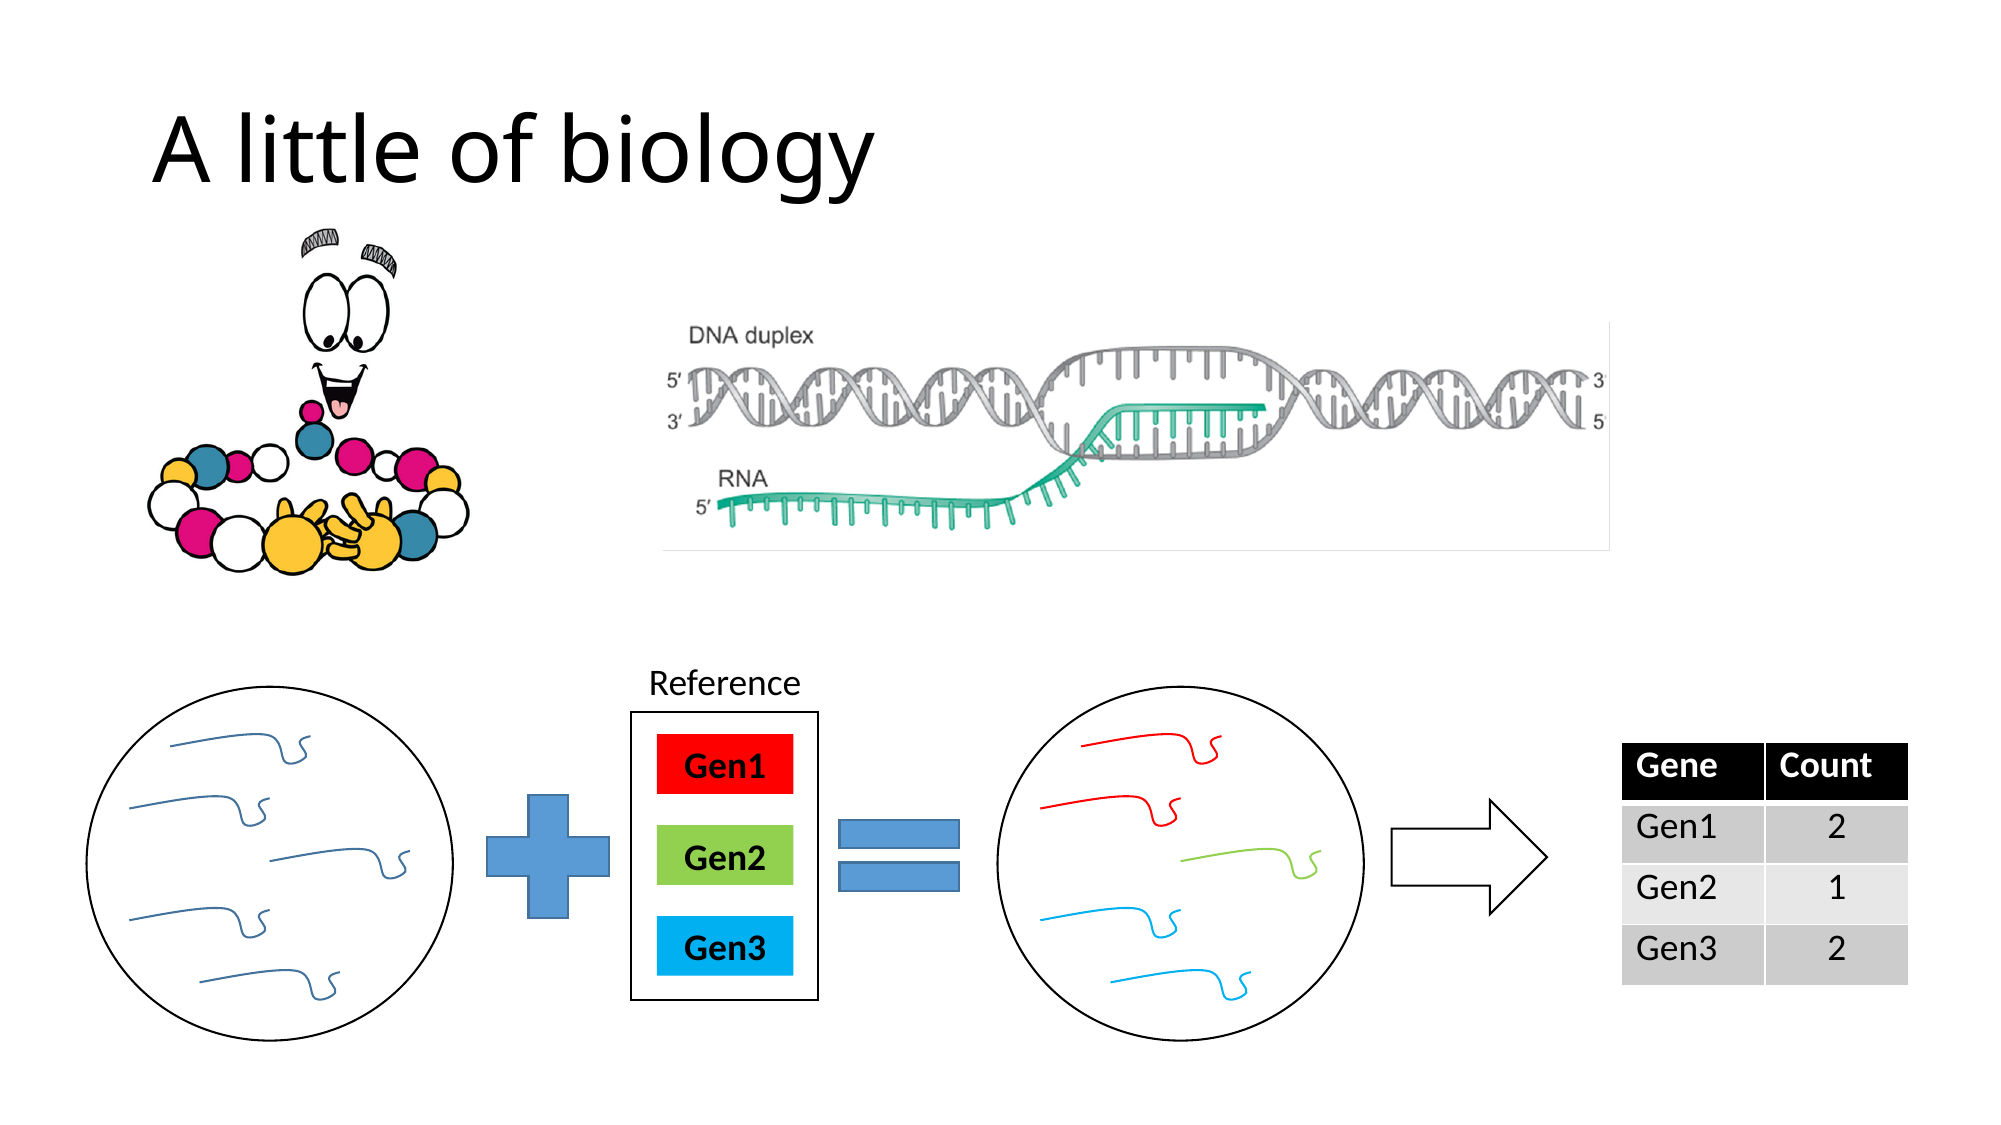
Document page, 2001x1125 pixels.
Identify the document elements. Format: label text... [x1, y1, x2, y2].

text_box [996, 685, 1365, 1042]
text_box [129, 795, 270, 827]
picture [137, 220, 481, 579]
table_cell Gen2 [1622, 865, 1764, 924]
table_cell Gen1 [1622, 806, 1764, 863]
text_box [838, 819, 960, 849]
table_cell 2 [1766, 925, 1908, 985]
text_box [1040, 906, 1181, 939]
text_box [199, 969, 341, 1001]
text_box A little of biology [137, 48, 1863, 210]
picture [662, 321, 1610, 551]
text_box [838, 861, 960, 892]
table_cell 2 [1766, 806, 1908, 863]
text_box [630, 711, 819, 1001]
table_header Count [1766, 743, 1908, 800]
text_box [1040, 795, 1181, 827]
text_box [269, 847, 411, 880]
text_box [1080, 733, 1222, 765]
table_cell 1 [1766, 865, 1908, 924]
text_box [129, 906, 270, 939]
text_box [486, 794, 610, 919]
table_cell Gen3 [1622, 925, 1764, 985]
text_box [1390, 797, 1549, 917]
text_box [1180, 847, 1322, 880]
table_header Gene [1622, 743, 1764, 800]
text_box [85, 685, 454, 1042]
text_box [1110, 969, 1252, 1001]
text_box [169, 733, 311, 765]
text_box Reference [617, 650, 833, 711]
